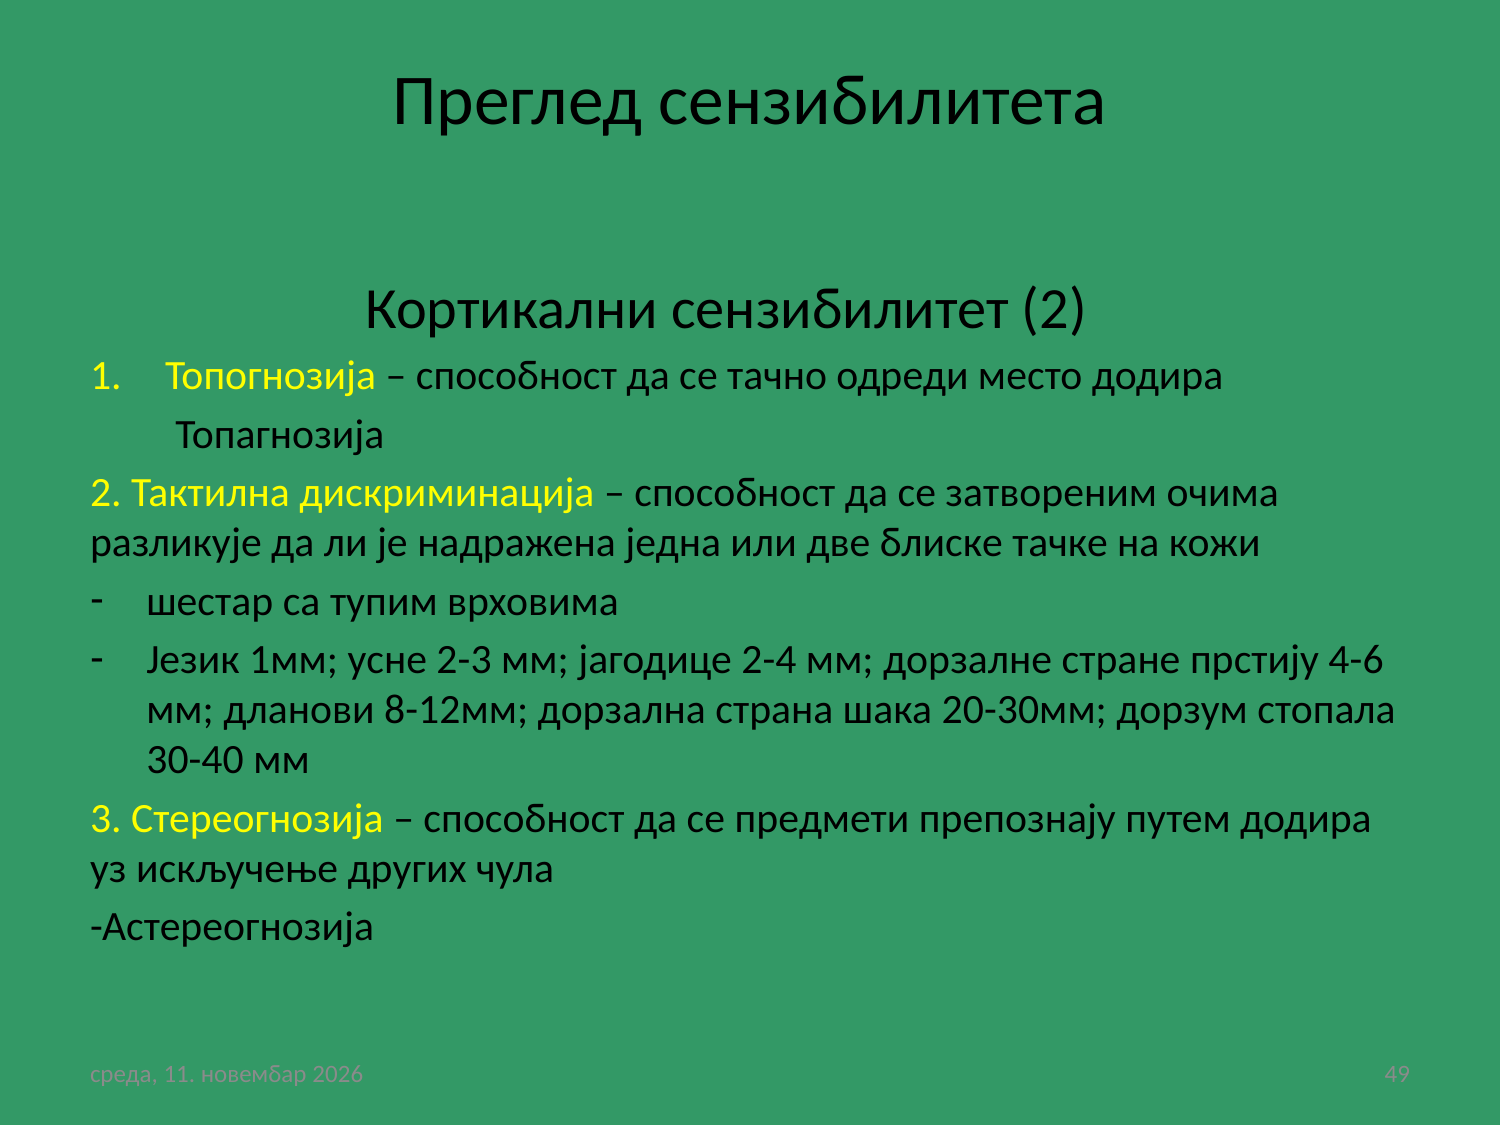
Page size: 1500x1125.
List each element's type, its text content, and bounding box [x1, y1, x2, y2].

slide_number субота, 30. јануар 2021 [75, 1042, 425, 1103]
slide_number 49 [1074, 1042, 1425, 1103]
list Кортикални сензибилитет (2) Топогнозија – способност да се тачно одреди место додира Топагнозија 2. Тактилна дискриминација – способност да се затвореним очима разликује да ли је надражена једна или две блиске тачке на кожи шестар са тупим врховима Језик 1мм; усне 2-3 мм; јагодице 2-4 мм; дорзалне стране прстију 4-6 мм; дланови 8-12мм; дорзална страна шака 20-30мм; дорзум стопала 30-40 мм 3. Стереогнозија – способност да се предмети препознају путем додира уз искључење других чула -Астереогнозија [75, 262, 1425, 1005]
title Преглед сензибилитета [75, 45, 1425, 233]
